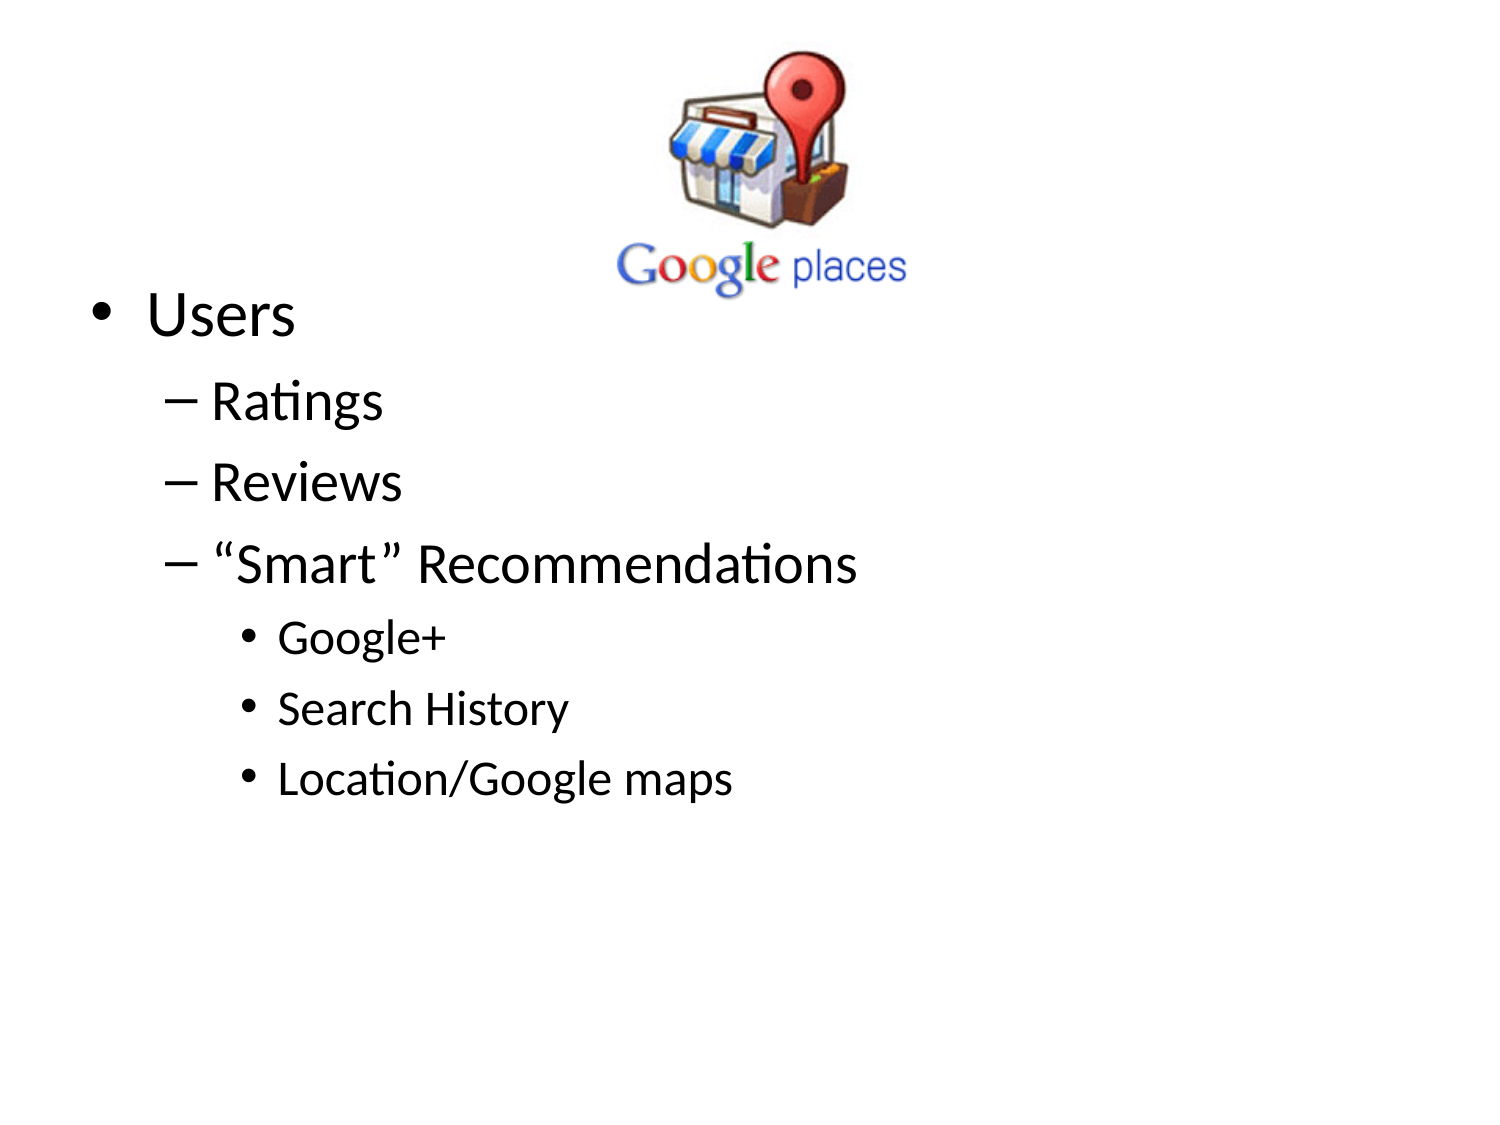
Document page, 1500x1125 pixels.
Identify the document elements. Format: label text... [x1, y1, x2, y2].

list Users Ratings Reviews “Smart” Recommendations Google+ Search History Location/Google maps [75, 262, 1425, 1005]
picture [608, 39, 920, 312]
